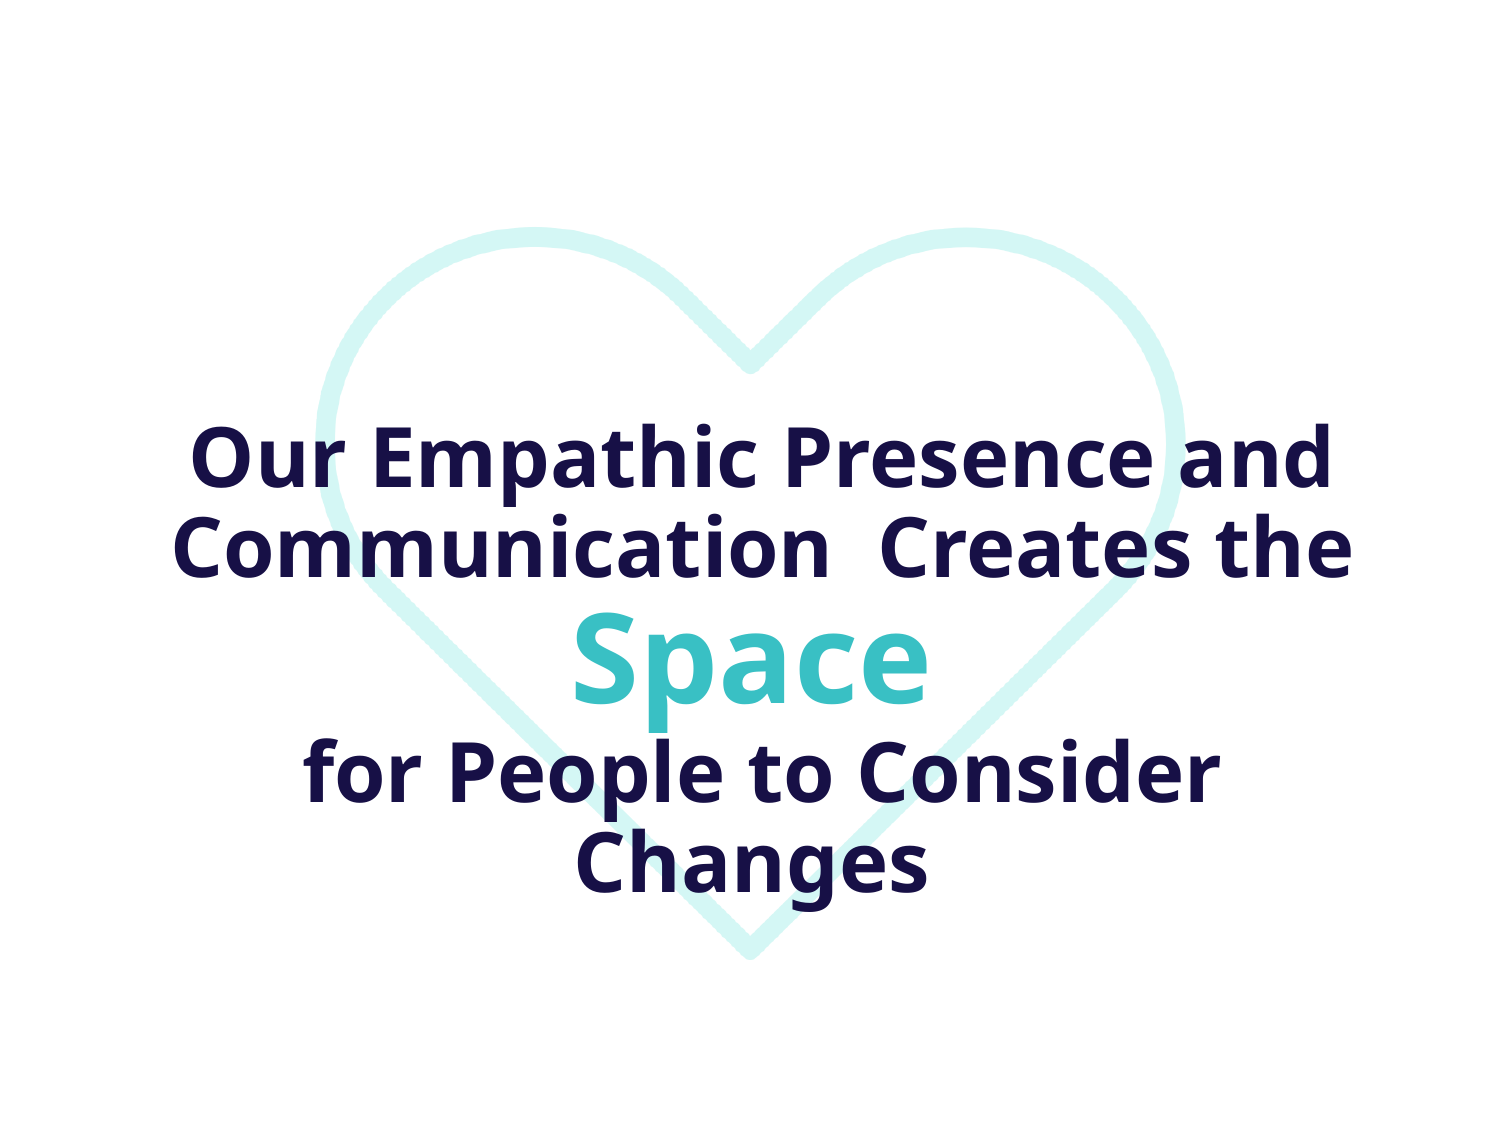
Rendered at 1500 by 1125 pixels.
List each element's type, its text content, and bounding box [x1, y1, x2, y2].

text_box Our Empathic Presence and Communication Creates the Space for People to Consider Changes [1245, 408, 1397, 1026]
text_box Our Empathic Presence and Communication Creates the Space for People to Consider Changes [129, 408, 255, 1026]
picture [255, 98, 1245, 1088]
